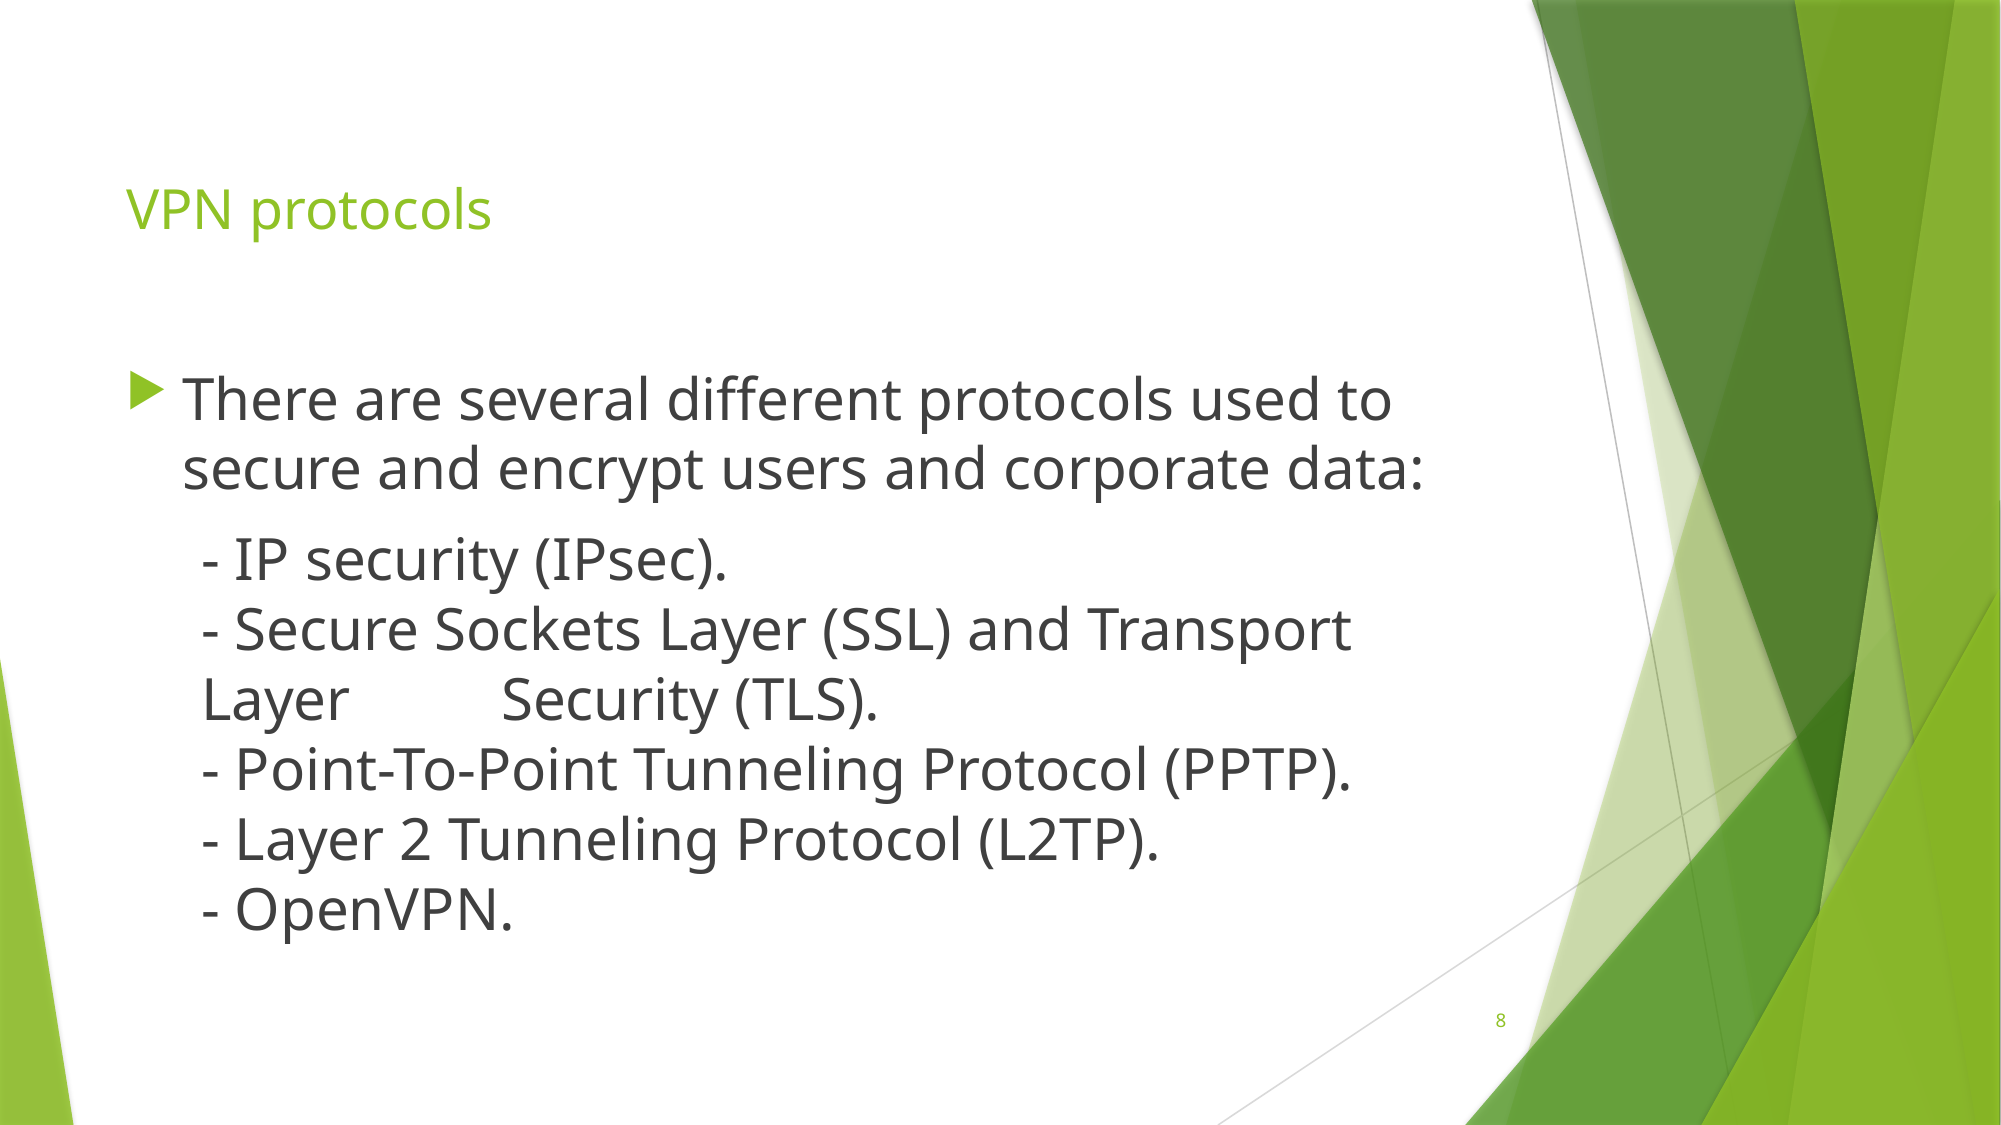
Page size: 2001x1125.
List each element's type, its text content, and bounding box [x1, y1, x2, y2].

slide_number 8 [1409, 991, 1522, 1051]
title VPN protocols [111, 99, 1522, 317]
list There are several different protocols used to secure and encrypt users and corporate data: - IP security (IPsec). - Secure Sockets Layer (SSL) and Transport Layer Security (TLS). - Point-To-Point Tunneling Protocol (PPTP). - Layer 2 Tunneling Protocol (L2TP). - OpenVPN. [111, 354, 1522, 992]
